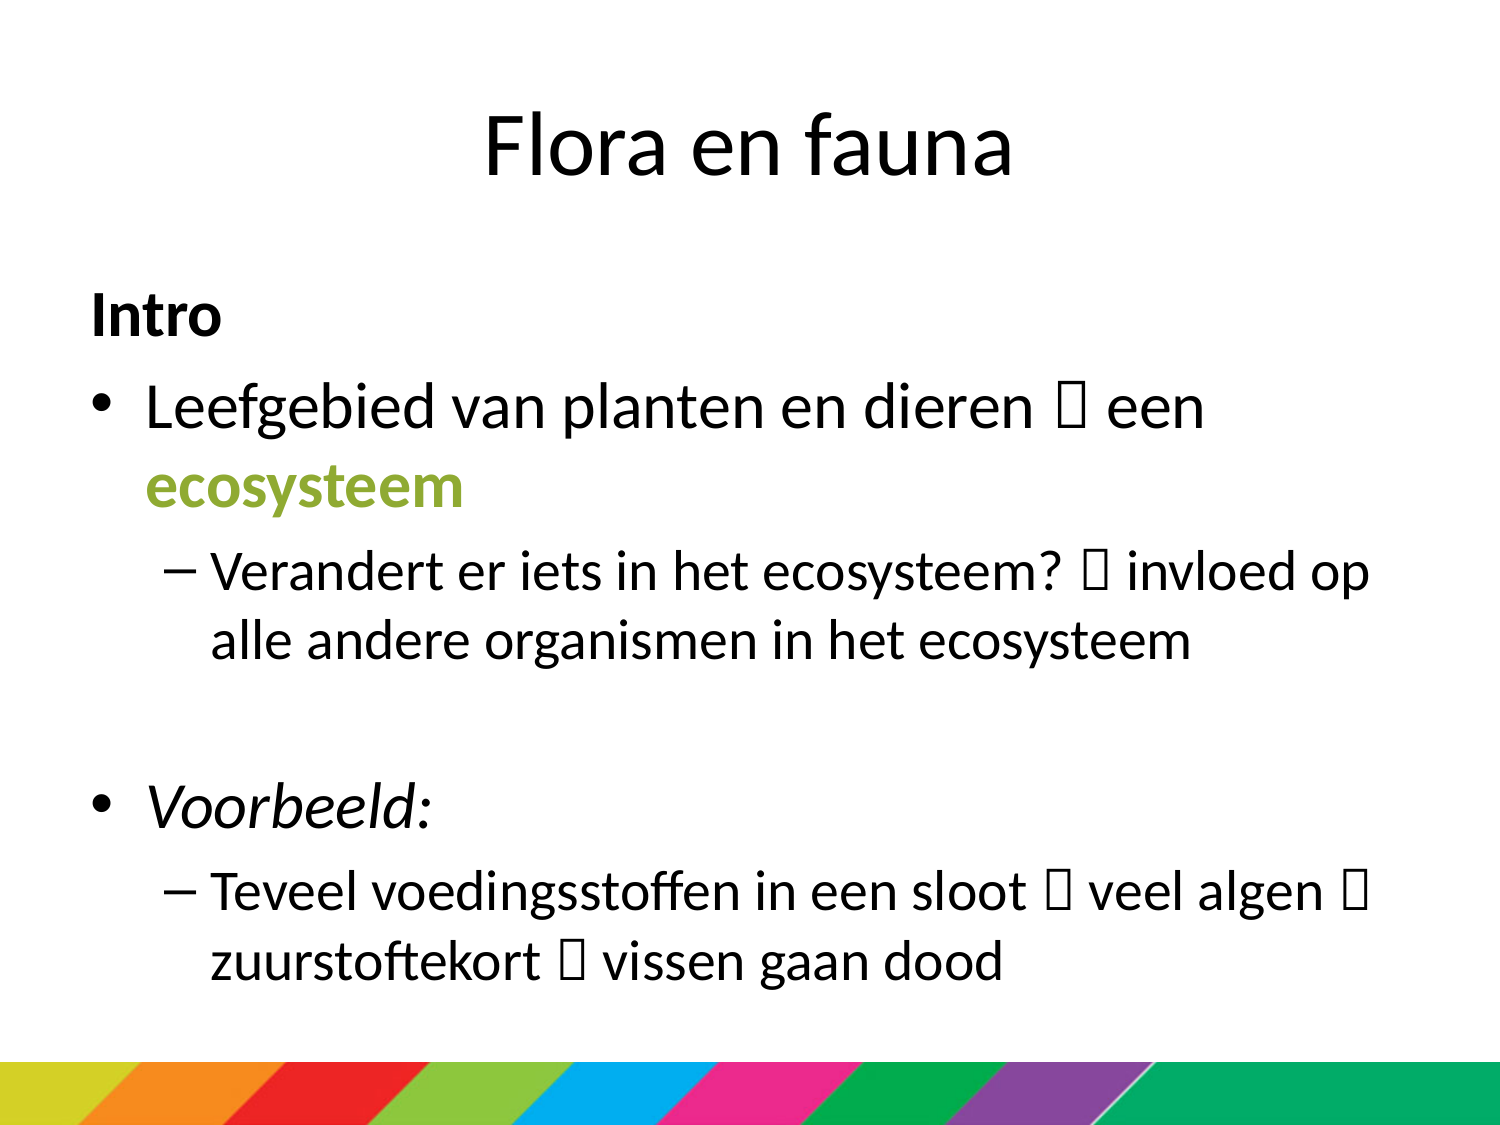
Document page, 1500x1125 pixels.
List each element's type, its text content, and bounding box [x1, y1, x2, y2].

picture [656, 1062, 1500, 1125]
title Flora en fauna [75, 45, 1425, 233]
list Intro Leefgebied van planten en dieren  een ecosysteem Verandert er iets in het ecosysteem?  invloed op alle andere organismen in het ecosysteem Voorbeeld: Teveel voedingsstoffen in een sloot  veel algen  zuurstoftekort  vissen gaan dood [75, 262, 1425, 1005]
picture [0, 1062, 574, 1125]
